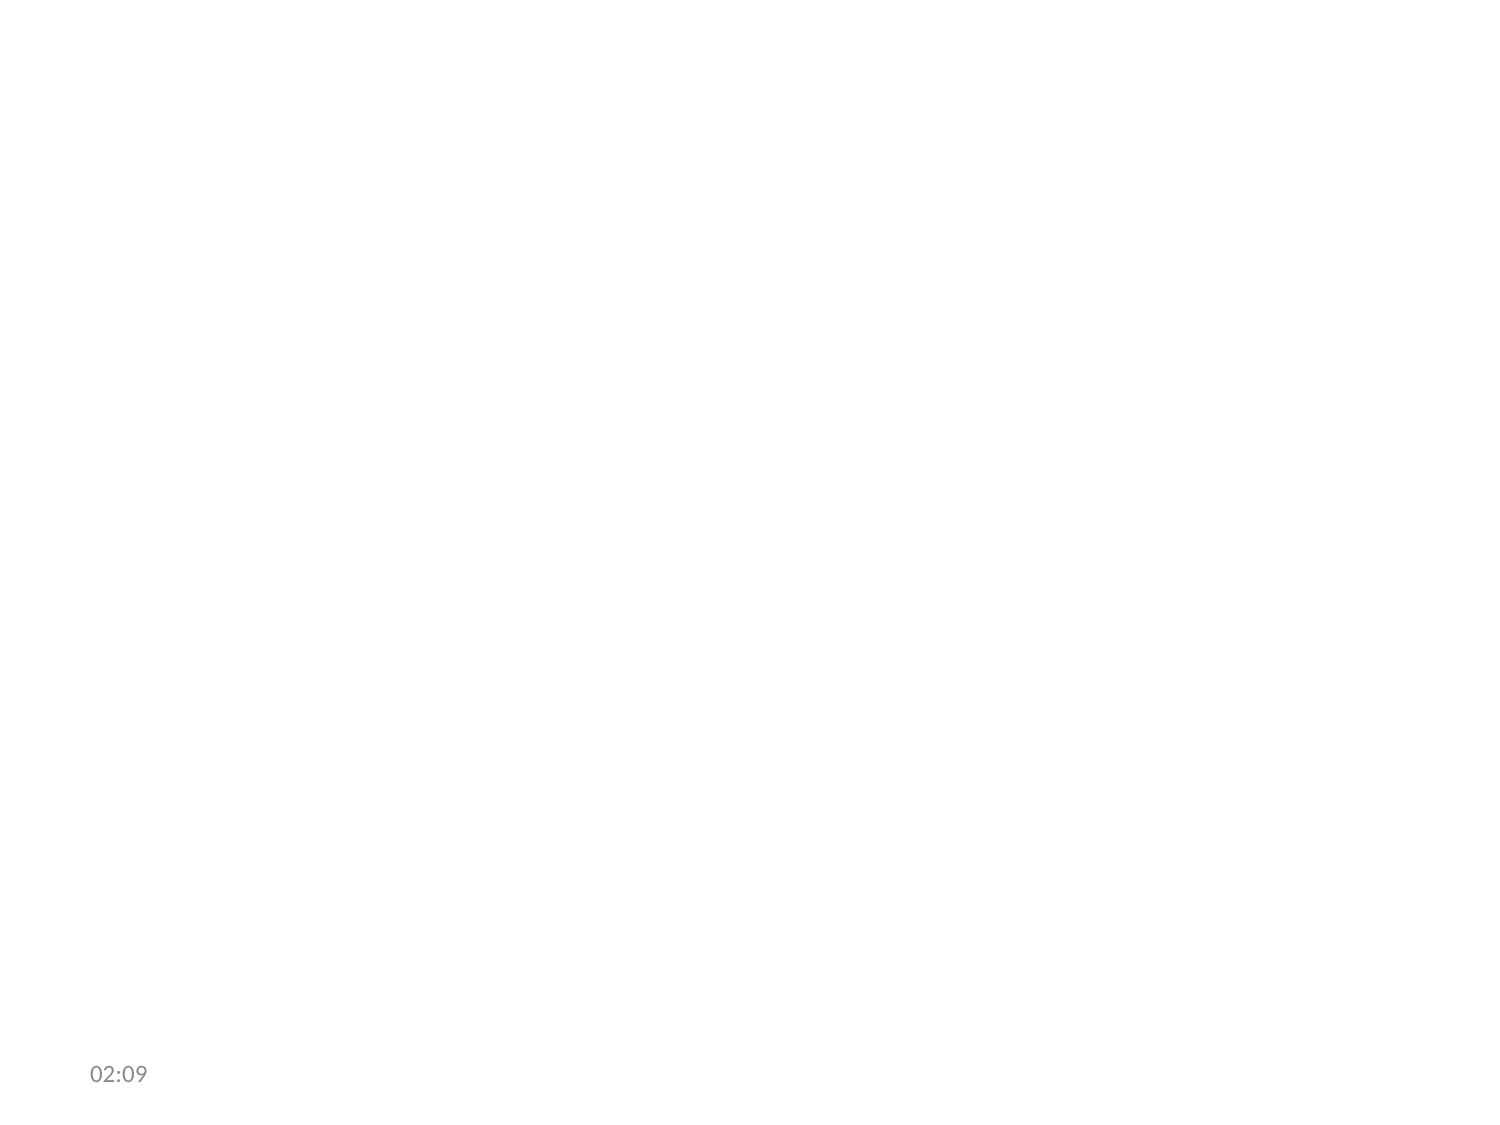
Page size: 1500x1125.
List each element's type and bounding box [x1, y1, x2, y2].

slide_number [75, 1042, 425, 1103]
